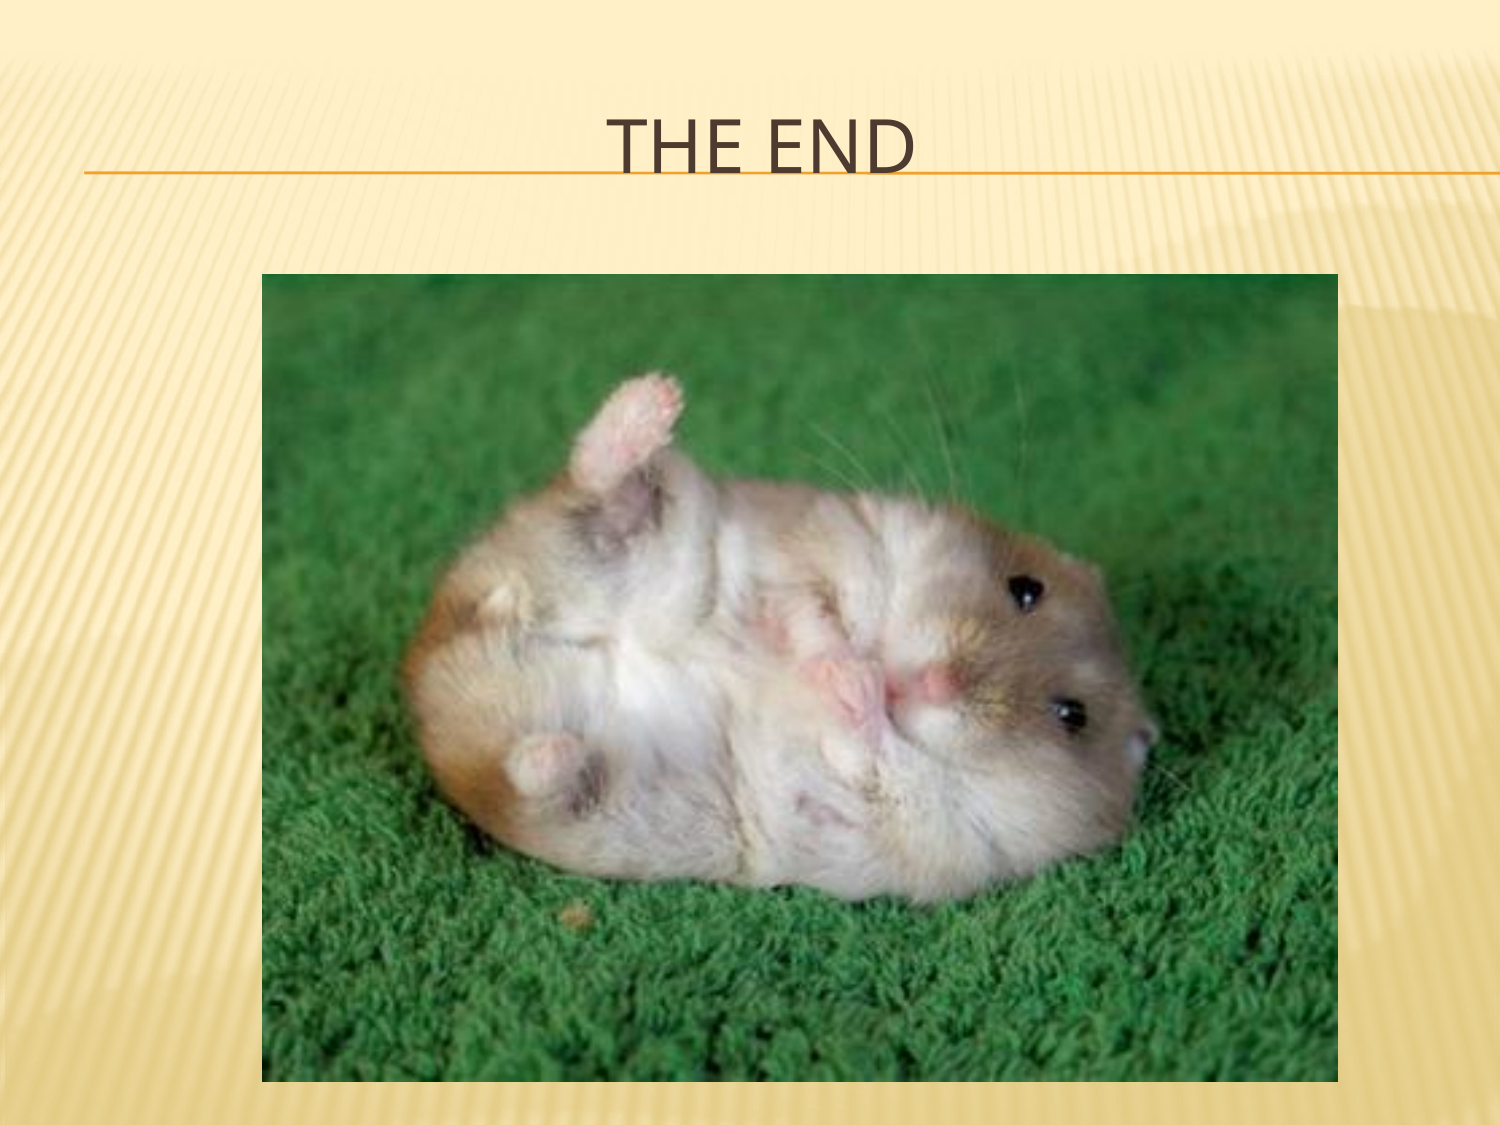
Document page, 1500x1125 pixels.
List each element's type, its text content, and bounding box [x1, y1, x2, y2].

picture [262, 274, 1338, 1082]
title The End [49, 75, 1475, 213]
